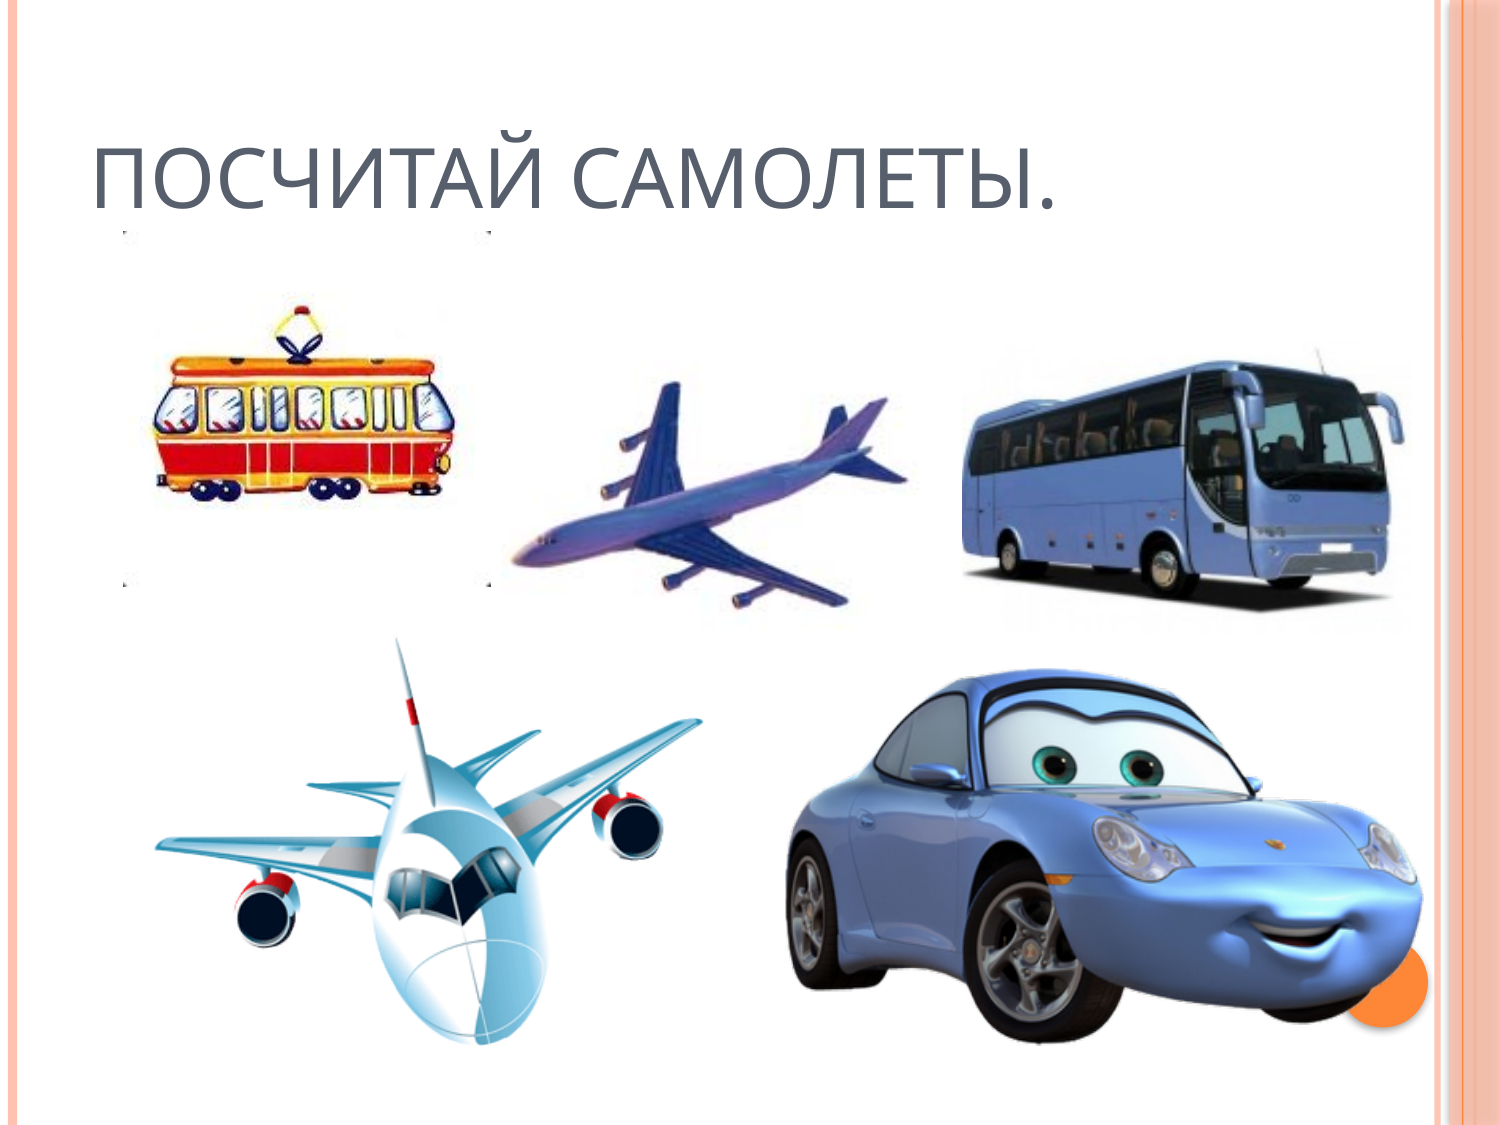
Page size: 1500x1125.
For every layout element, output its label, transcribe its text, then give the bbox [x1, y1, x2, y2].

title Посчитай самолеты. [75, 45, 1300, 233]
picture [784, 668, 1424, 1047]
picture [147, 361, 920, 1056]
picture [123, 231, 491, 587]
picture [962, 325, 1412, 634]
